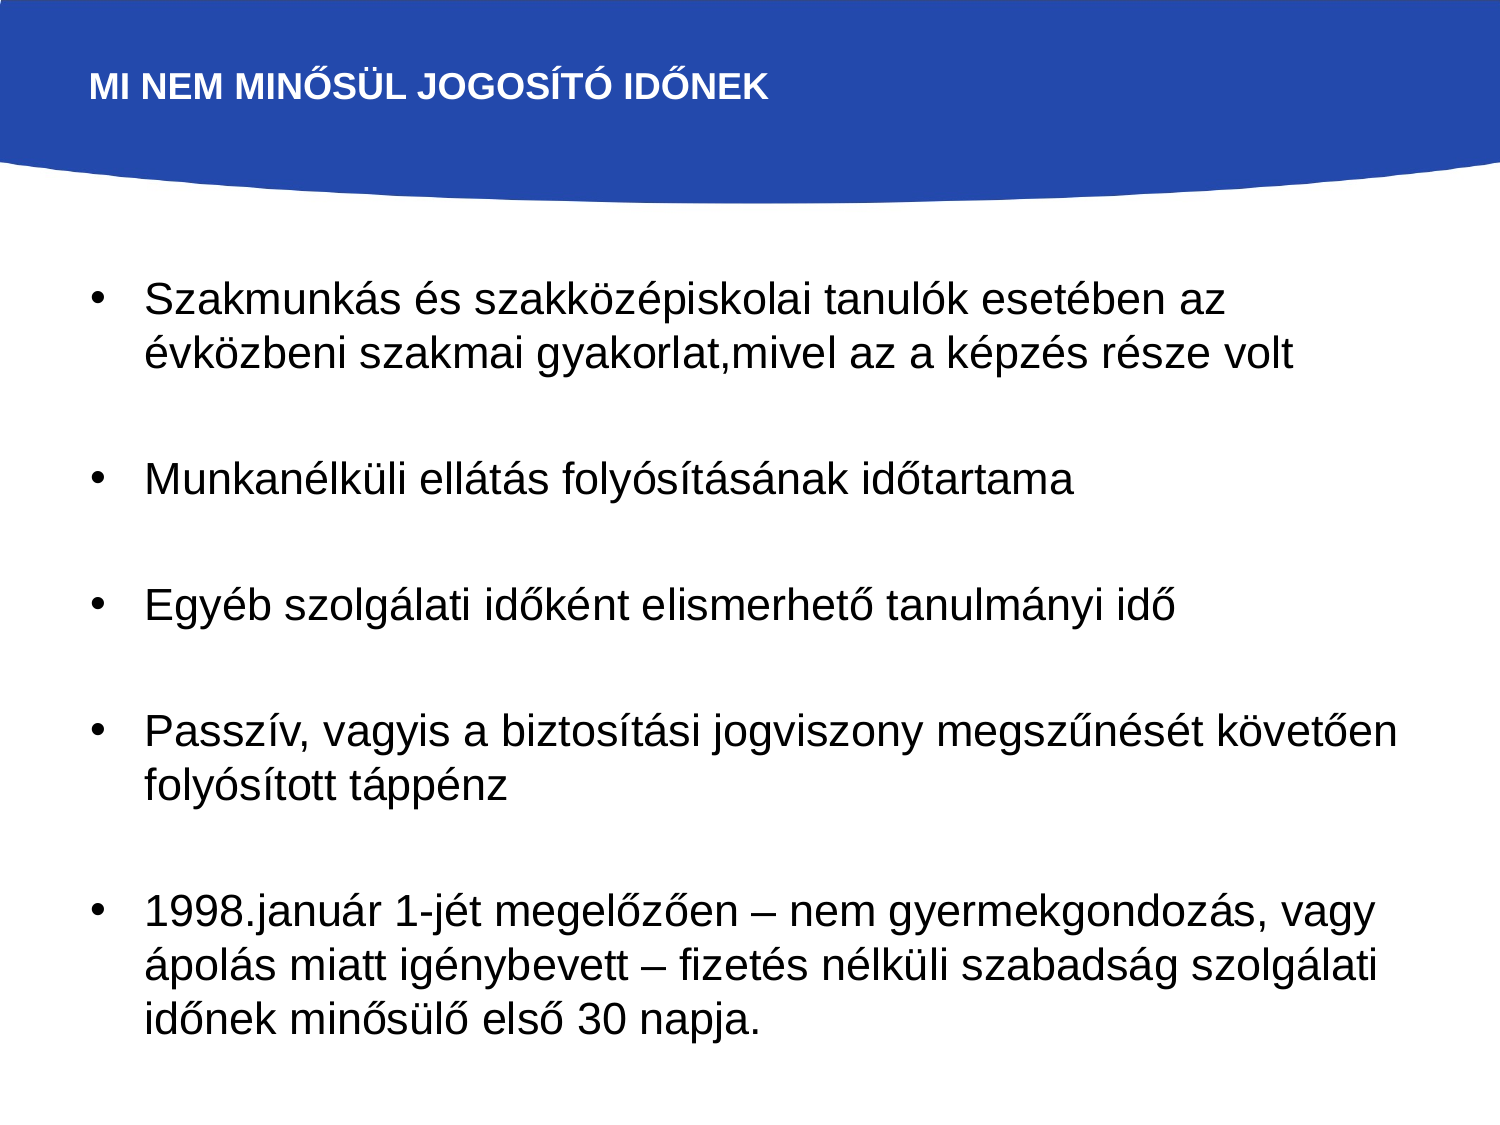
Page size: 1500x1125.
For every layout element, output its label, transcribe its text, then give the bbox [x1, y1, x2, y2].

list Szakmunkás és szakközépiskolai tanulók esetében az évközbeni szakmai gyakorlat,mivel az a képzés része volt Munkanélküli ellátás folyósításának időtartama Egyéb szolgálati időként elismerhető tanulmányi idő Passzív, vagyis a biztosítási jogviszony megszűnését követően folyósított táppénz 1998.január 1-jét megelőzően – nem gyermekgondozás, vagy ápolás miatt igénybevett – fizetés nélküli szabadság szolgálati időnek minősülő első 30 napja. [75, 262, 1425, 1059]
picture [0, 0, 1500, 1125]
title Mi nem minősül jogosító időnek [73, 7, 845, 161]
